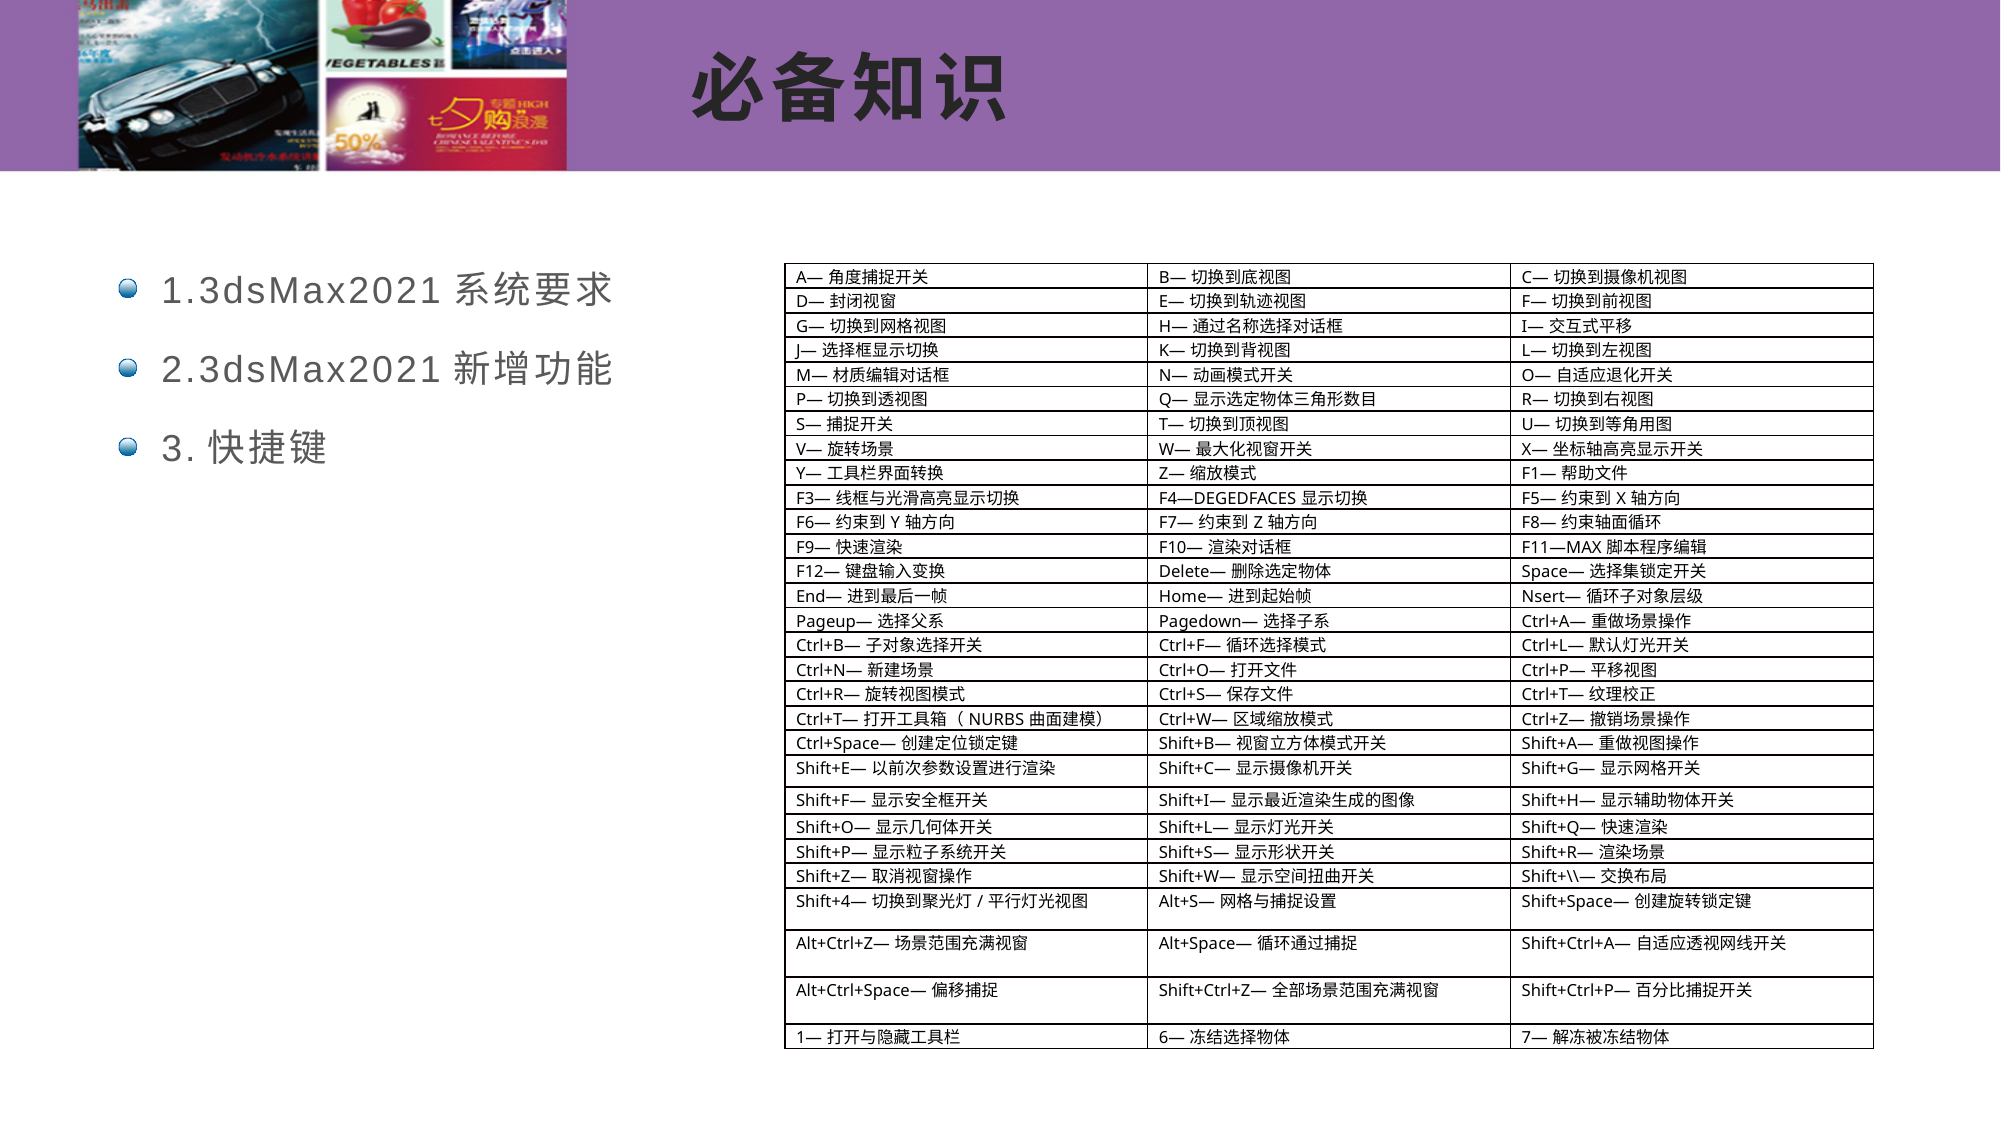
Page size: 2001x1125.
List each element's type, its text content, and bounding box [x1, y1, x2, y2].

table_cell D—封闭视窗 [786, 289, 1147, 312]
table_cell Shift+G—显示网格开关 [1511, 756, 1873, 786]
table_header B—切换到底视图 [1148, 264, 1510, 287]
table_cell Shift+O—显示几何体开关 [786, 815, 1147, 838]
table_cell Shift+A—重做视图操作 [1511, 731, 1873, 754]
table_cell Shift+4—切换到聚光灯/平行灯光视图 [786, 889, 1147, 929]
table_cell Shift+Z—取消视窗操作 [786, 864, 1147, 887]
table_cell Ctrl+L—默认灯光开关 [1511, 633, 1873, 656]
table_cell Ctrl+R—旋转视图模式 [786, 682, 1147, 705]
table_cell Shift+Q—快速渲染 [1511, 815, 1873, 838]
table_cell Shift+P—显示粒子系统开关 [786, 840, 1147, 862]
table_cell 1—打开与隐藏工具栏 [786, 1025, 1147, 1048]
table_cell Ctrl+P—平移视图 [1511, 658, 1873, 680]
table_cell X—坐标轴高亮显示开关 [1511, 436, 1873, 459]
table_cell F6—约束到Y轴方向 [786, 510, 1147, 533]
table_cell J—选择框显示切换 [786, 338, 1147, 361]
table_cell F5—约束到X轴方向 [1511, 486, 1873, 508]
table_cell Ctrl+T—打开工具箱（NURBS曲面建模） [786, 707, 1147, 729]
table_cell Shift+B—视窗立方体模式开关 [1148, 731, 1510, 754]
title 必备知识 [675, 27, 2000, 143]
table_cell Ctrl+O—打开文件 [1148, 658, 1510, 680]
table_cell Ctrl+N—新建场景 [786, 658, 1147, 680]
table_cell Alt+Ctrl+Z—场景范围充满视窗 [786, 931, 1147, 976]
table_cell Delete—删除选定物体 [1148, 559, 1510, 582]
table_cell G—切换到网格视图 [786, 314, 1147, 336]
table_cell Shift+\\—交换布局 [1511, 864, 1873, 887]
table_cell Pageup—选择父系 [786, 608, 1147, 631]
table_cell Shift+Ctrl+Z—全部场景范围充满视窗 [1148, 978, 1510, 1023]
table_cell 7—解冻被冻结物体 [1511, 1025, 1873, 1048]
table_cell Shift+F—显示安全框开关 [786, 788, 1147, 813]
table_cell F3—线框与光滑高亮显示切换 [786, 486, 1147, 508]
table_cell F9—快速渲染 [786, 535, 1147, 557]
table_cell 6—冻结选择物体 [1148, 1025, 1510, 1048]
table_cell Ctrl+S—保存文件 [1148, 682, 1510, 705]
table_cell Ctrl+W—区域缩放模式 [1148, 707, 1510, 729]
table_cell E—切换到轨迹视图 [1148, 289, 1510, 312]
table_cell F4—DEGEDFACES显示切换 [1148, 486, 1510, 508]
table_cell Shift+R—渲染场景 [1511, 840, 1873, 862]
table_cell Shift+W—显示空间扭曲开关 [1148, 864, 1510, 887]
table_header C—切换到摄像机视图 [1511, 264, 1873, 287]
table_cell W—最大化视窗开关 [1148, 436, 1510, 459]
table_cell Space—选择集锁定开关 [1511, 559, 1873, 582]
table_cell M—材质编辑对话框 [786, 363, 1147, 386]
table_cell Ctrl+A—重做场景操作 [1511, 608, 1873, 631]
table_cell N—动画模式开关 [1148, 363, 1510, 386]
table_cell Ctrl+Z—撤销场景操作 [1511, 707, 1873, 729]
table_cell Home—进到起始帧 [1148, 584, 1510, 607]
table_cell P—切换到透视图 [786, 387, 1147, 410]
table_cell F7—约束到Z轴方向 [1148, 510, 1510, 533]
table_cell Ctrl+Space—创建定位锁定键 [786, 731, 1147, 754]
table_cell Shift+S—显示形状开关 [1148, 840, 1510, 862]
table_cell S—捕捉开关 [786, 412, 1147, 435]
table_cell L—切换到左视图 [1511, 338, 1873, 361]
table_cell Q—显示选定物体三角形数目 [1148, 387, 1510, 410]
table_cell Shift+L—显示灯光开关 [1148, 815, 1510, 838]
table_cell Z—缩放模式 [1148, 461, 1510, 484]
table_cell U—切换到等角用图 [1511, 412, 1873, 435]
table_cell Alt+Ctrl+Space—偏移捕捉 [786, 978, 1147, 1023]
table_cell Shift+I—显示最近渲染生成的图像 [1148, 788, 1510, 813]
table_cell Shift+C—显示摄像机开关 [1148, 756, 1510, 786]
table_cell O—自适应退化开关 [1511, 363, 1873, 386]
table_cell K—切换到背视图 [1148, 338, 1510, 361]
table_cell Ctrl+F—循环选择模式 [1148, 633, 1510, 656]
table_cell Y—工具栏界面转换 [786, 461, 1147, 484]
table_cell Shift+H—显示辅助物体开关 [1511, 788, 1873, 813]
table_cell I—交互式平移 [1511, 314, 1873, 336]
table_cell Ctrl+B—子对象选择开关 [786, 633, 1147, 656]
picture [0, 0, 2001, 1125]
table_cell F10—渲染对话框 [1148, 535, 1510, 557]
table_cell F11—MAX脚本程序编辑 [1511, 535, 1873, 557]
table_cell F8—约束轴面循环 [1511, 510, 1873, 533]
table_cell V—旋转场景 [786, 436, 1147, 459]
table_cell Alt+S—网格与捕捉设置 [1148, 889, 1510, 929]
table_cell Shift+E—以前次参数设置进行渲染 [786, 756, 1147, 786]
table_cell Shift+Ctrl+P—百分比捕捉开关 [1511, 978, 1873, 1023]
table_cell Pagedown—选择子系 [1148, 608, 1510, 631]
table_cell End—进到最后一帧 [786, 584, 1147, 607]
table_cell H—通过名称选择对话框 [1148, 314, 1510, 336]
table_cell Alt+Space—循环通过捕捉 [1148, 931, 1510, 976]
table_cell F12—键盘输入变换 [786, 559, 1147, 582]
table_cell Nsert—循环子对象层级 [1511, 584, 1873, 607]
table_header A—角度捕捉开关 [786, 264, 1147, 287]
table_cell Shift+Ctrl+A—自适应透视网线开关 [1511, 931, 1873, 976]
table_cell F1—帮助文件 [1511, 461, 1873, 484]
table_cell T—切换到顶视图 [1148, 412, 1510, 435]
table_cell Shift+Space—创建旋转锁定键 [1511, 889, 1873, 929]
table_cell F—切换到前视图 [1511, 289, 1873, 312]
table_cell R—切换到右视图 [1511, 387, 1873, 410]
list 1.3dsMax2021系统要求 2.3dsMax2021新增功能 3.快捷键 [99, 244, 915, 1026]
table_cell Ctrl+T—纹理校正 [1511, 682, 1873, 705]
